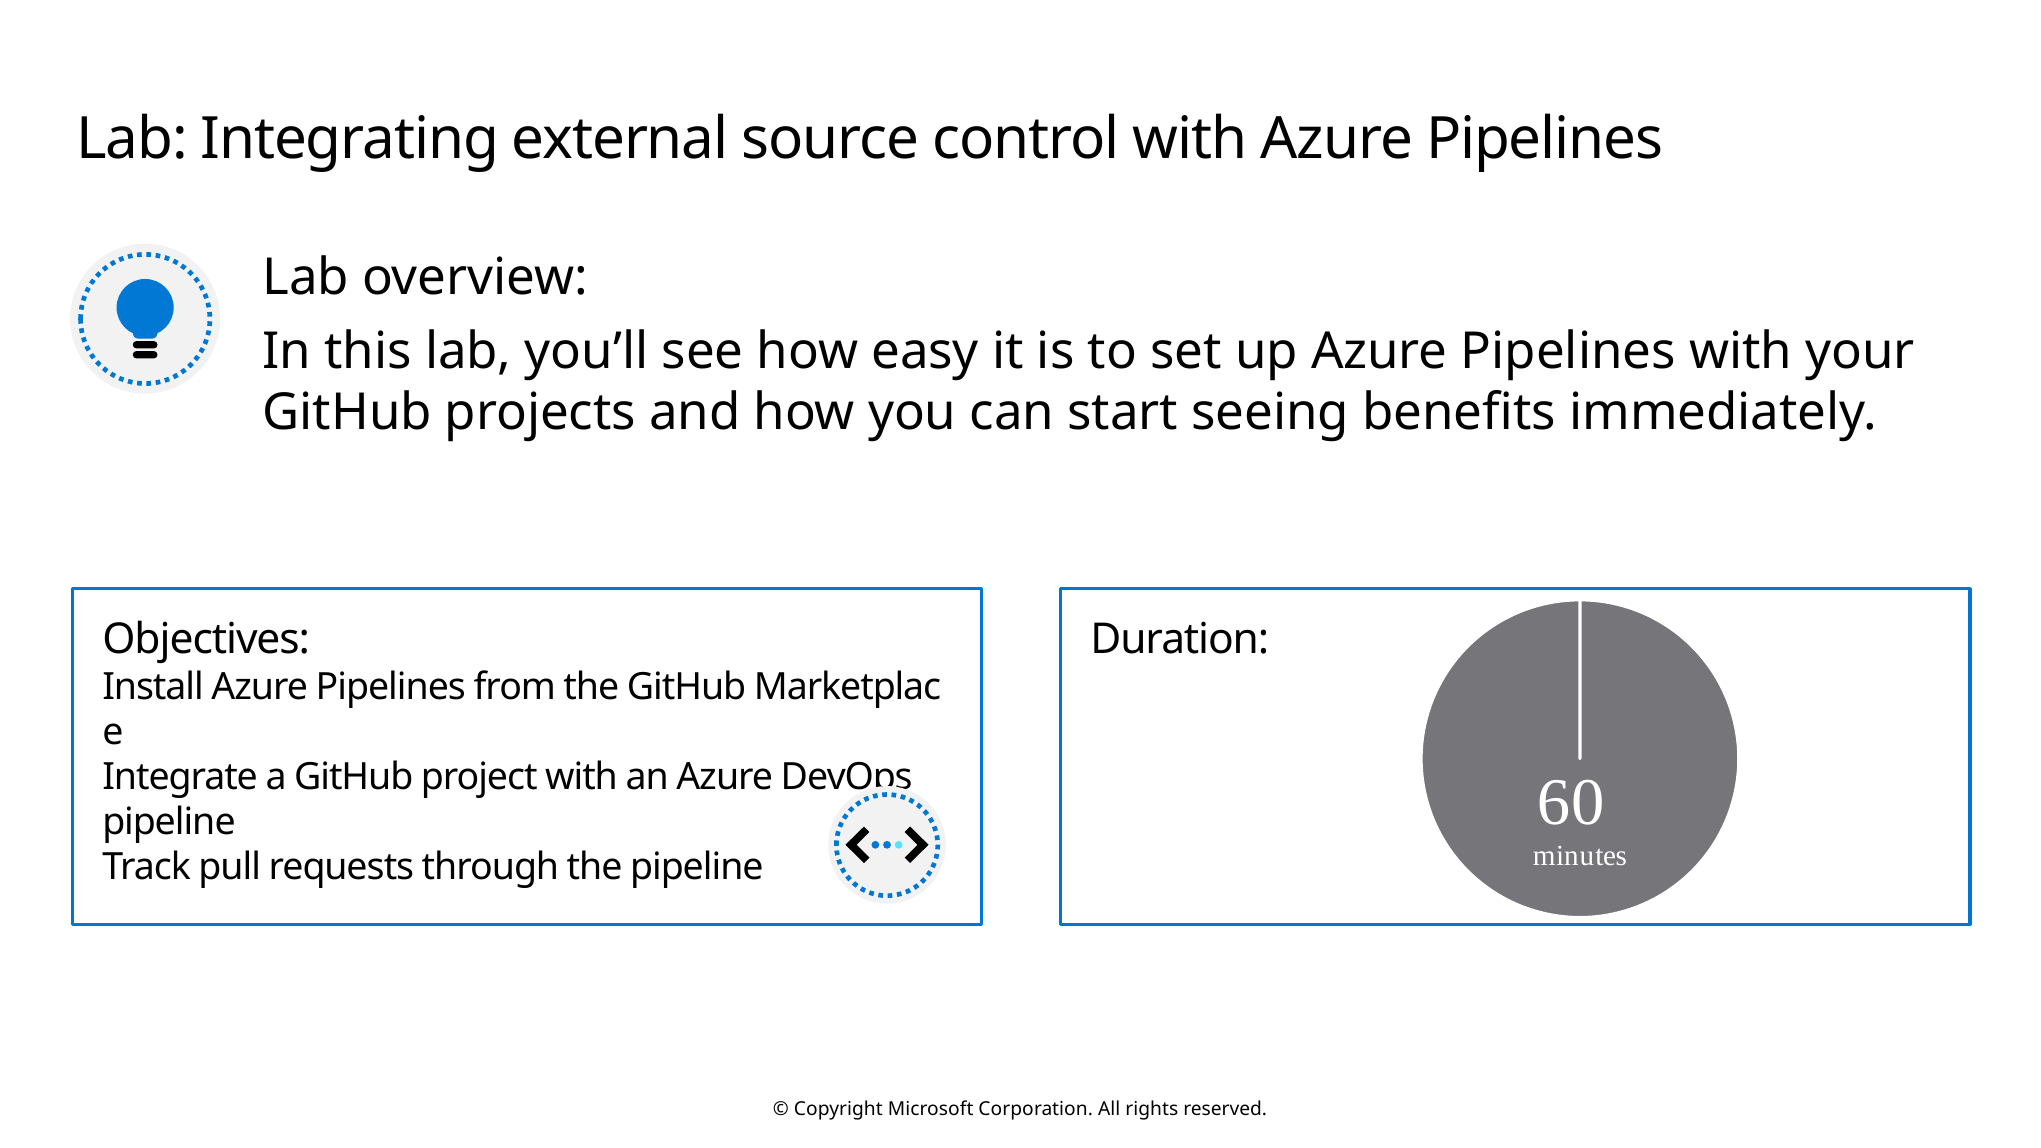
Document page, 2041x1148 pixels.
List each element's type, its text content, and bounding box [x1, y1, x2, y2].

list Objectives: Install Azure Pipelines from the GitHub Marketplace Integrate a GitHub project with an Azure DevOps pipeline Track pull requests through the pipeline [71, 587, 983, 926]
title Lab: Integrating external source control with Azure Pipelines [76, 93, 1968, 230]
chart [1331, 592, 1829, 925]
list Lab overview: In this lab, you’ll see how easy it is to set up Azure Pipelines with your GitHub projects and how you can start seeing benefits immediately. [262, 243, 1971, 394]
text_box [828, 785, 946, 904]
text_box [69, 243, 221, 394]
list Duration: [1059, 587, 1972, 926]
